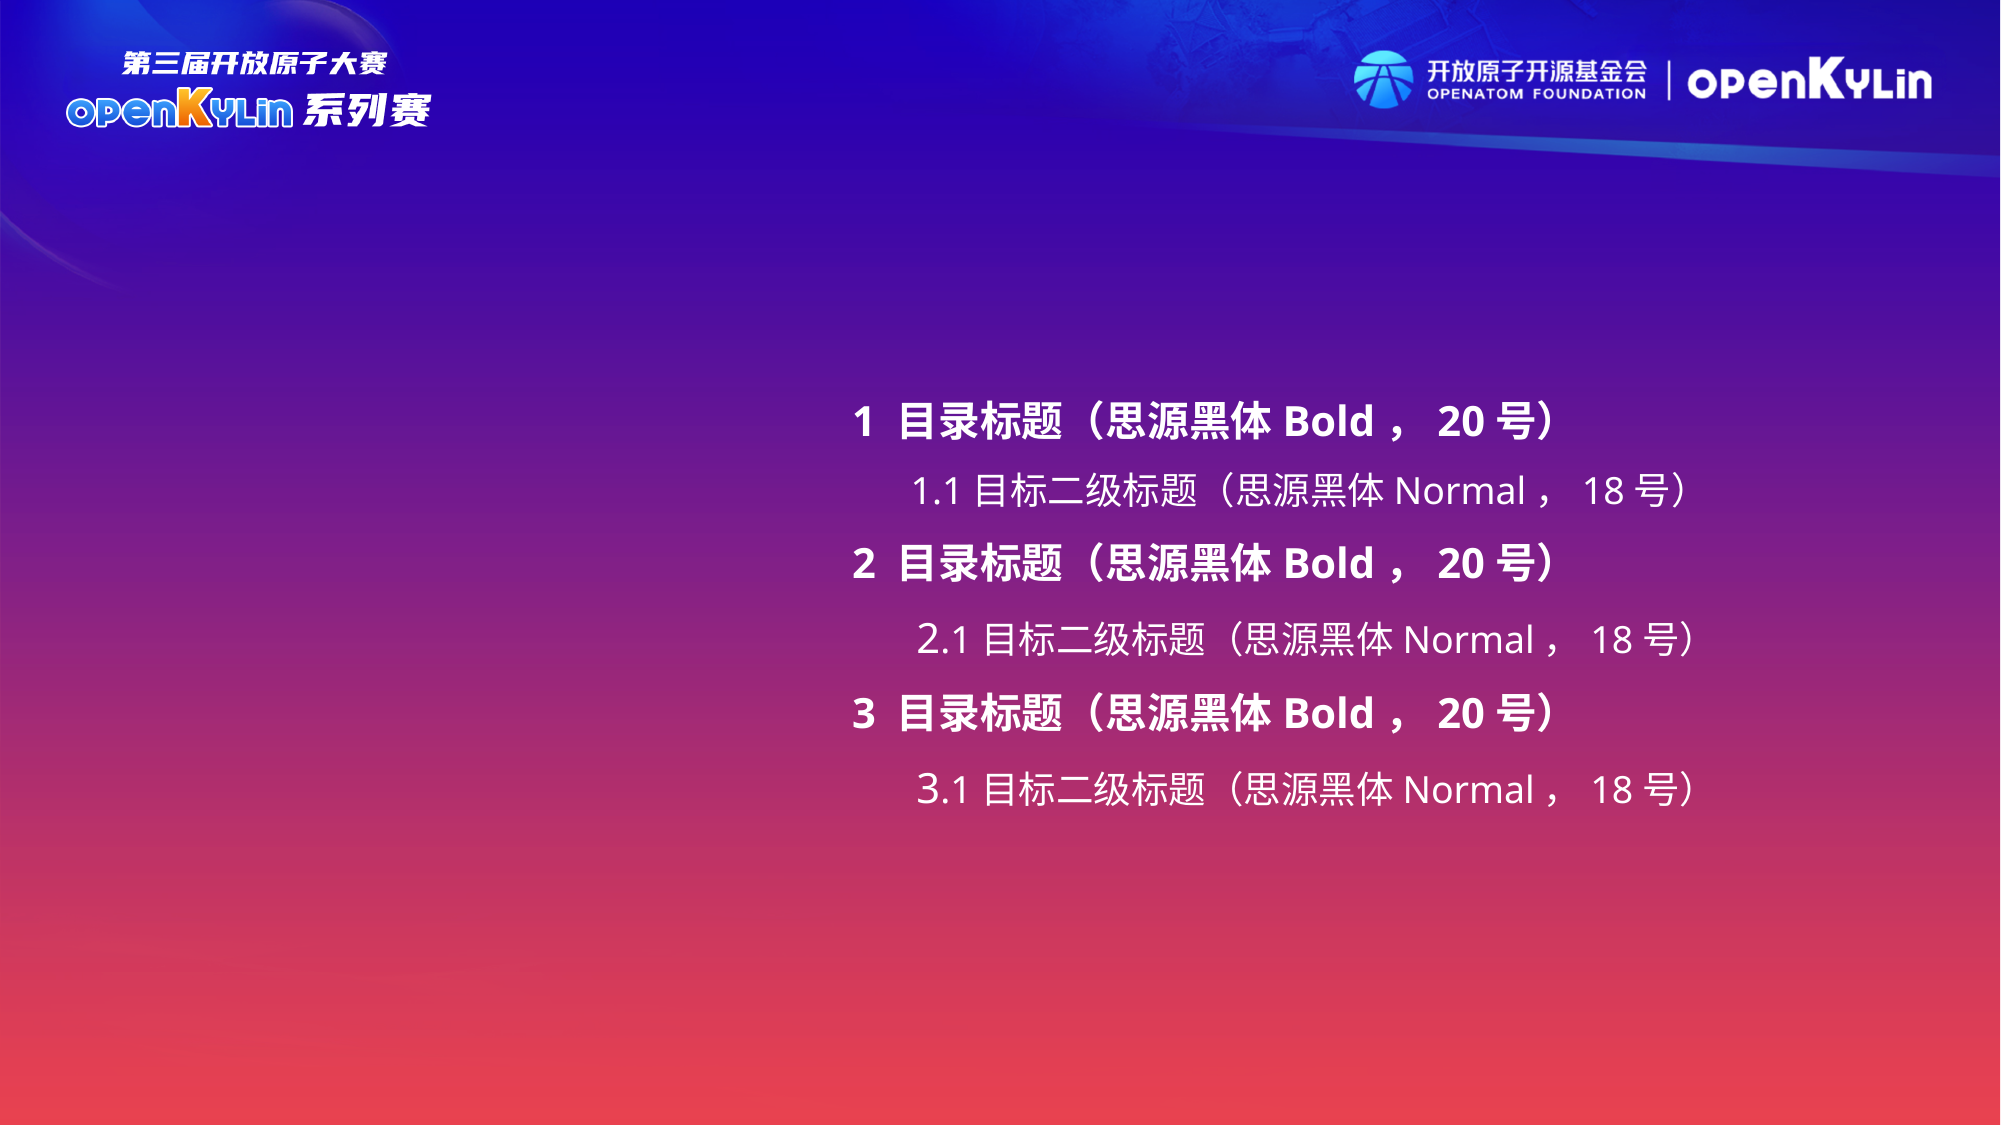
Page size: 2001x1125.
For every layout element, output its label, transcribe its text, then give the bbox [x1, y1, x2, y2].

text_box 1 目录标题（思源黑体Bold，20号） 1.1目标二级标题（思源黑体Normal，18号） 2 目录标题（思源黑体Bold，20号） 2.1目标二级标题（思源黑体Normal，18号） 3 目录标题（思源黑体Bold，20号） 3.1目标二级标题（思源黑体Normal，18号） [837, 362, 1733, 820]
picture [0, 0, 2001, 1125]
